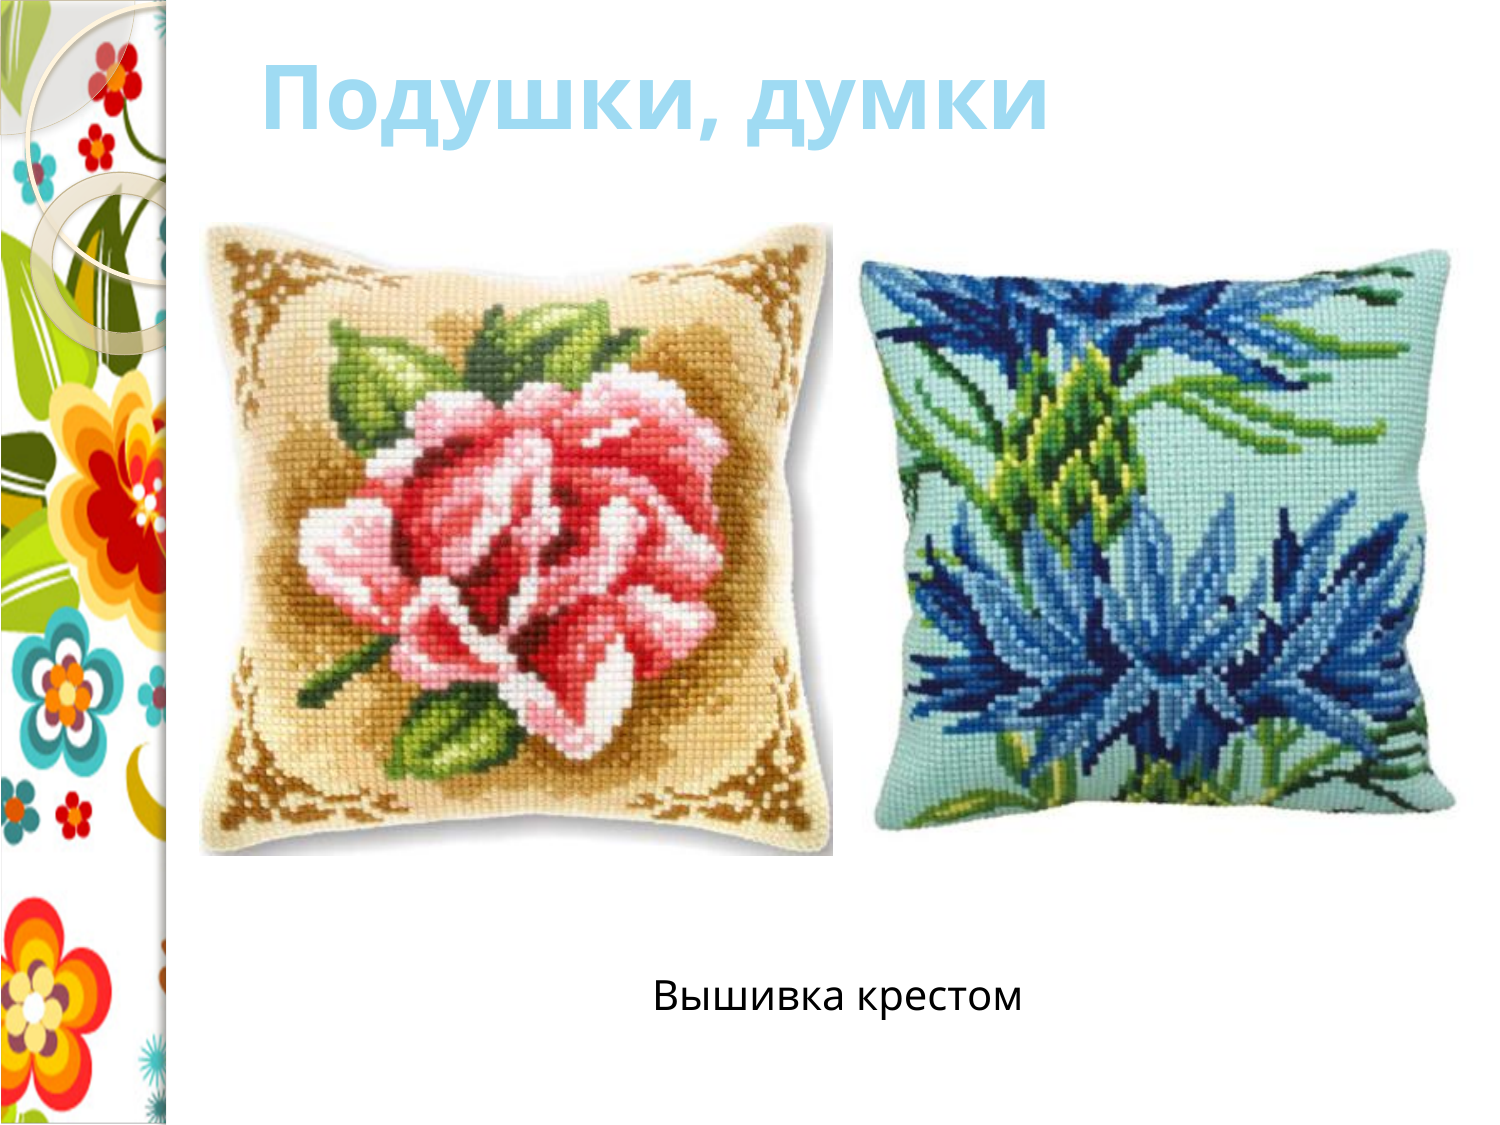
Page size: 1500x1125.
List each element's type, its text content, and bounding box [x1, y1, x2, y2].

picture [136, 0, 164, 4]
picture [32, 13, 160, 207]
picture [836, 222, 1500, 856]
picture [62, 195, 160, 280]
picture [53, 241, 160, 332]
title Подушки, думки [234, 0, 1077, 188]
picture [198, 222, 834, 856]
text_box Вышивка крестом [621, 960, 1055, 1026]
picture [0, 134, 166, 1125]
